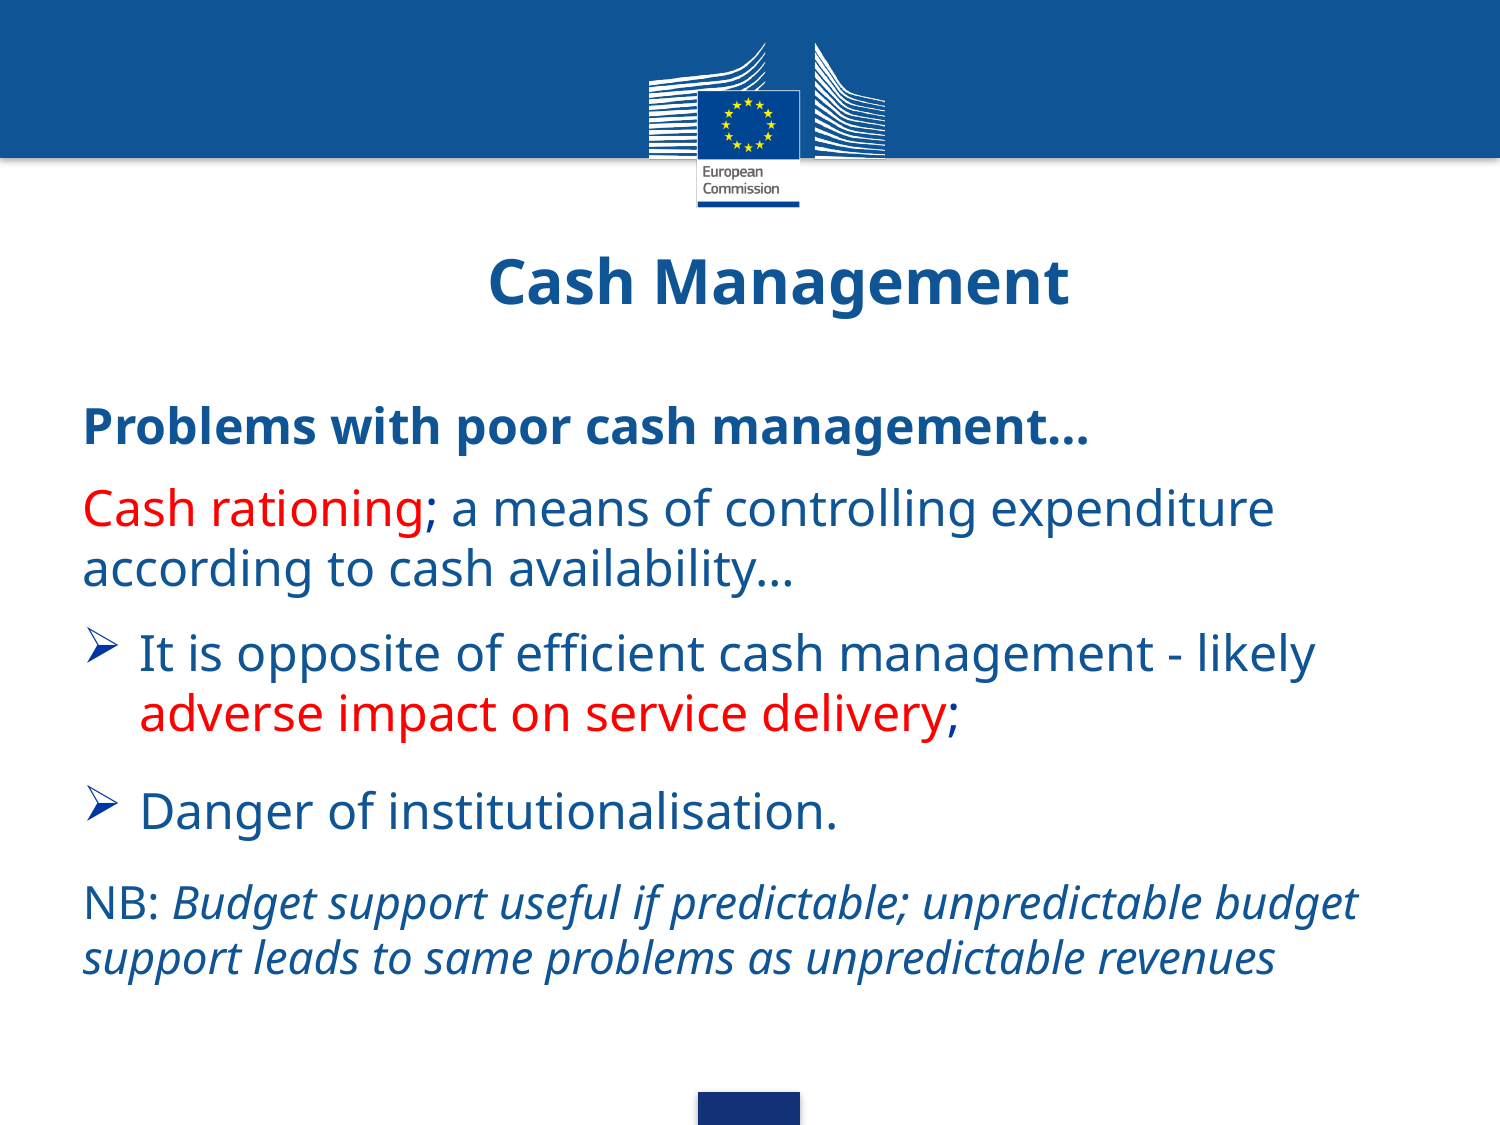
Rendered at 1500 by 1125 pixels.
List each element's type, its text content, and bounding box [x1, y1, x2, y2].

title Cash Management [0, 185, 1500, 374]
list Problems with poor cash management… Cash rationing; a means of controlling expenditure according to cash availability… It is opposite of efficient cash management - likely adverse impact on service delivery; Danger of institutionalisation. NB: Budget support useful if predictable; unpredictable budget support leads to same problems as unpredictable revenues [67, 386, 1419, 1071]
picture [649, 42, 885, 185]
